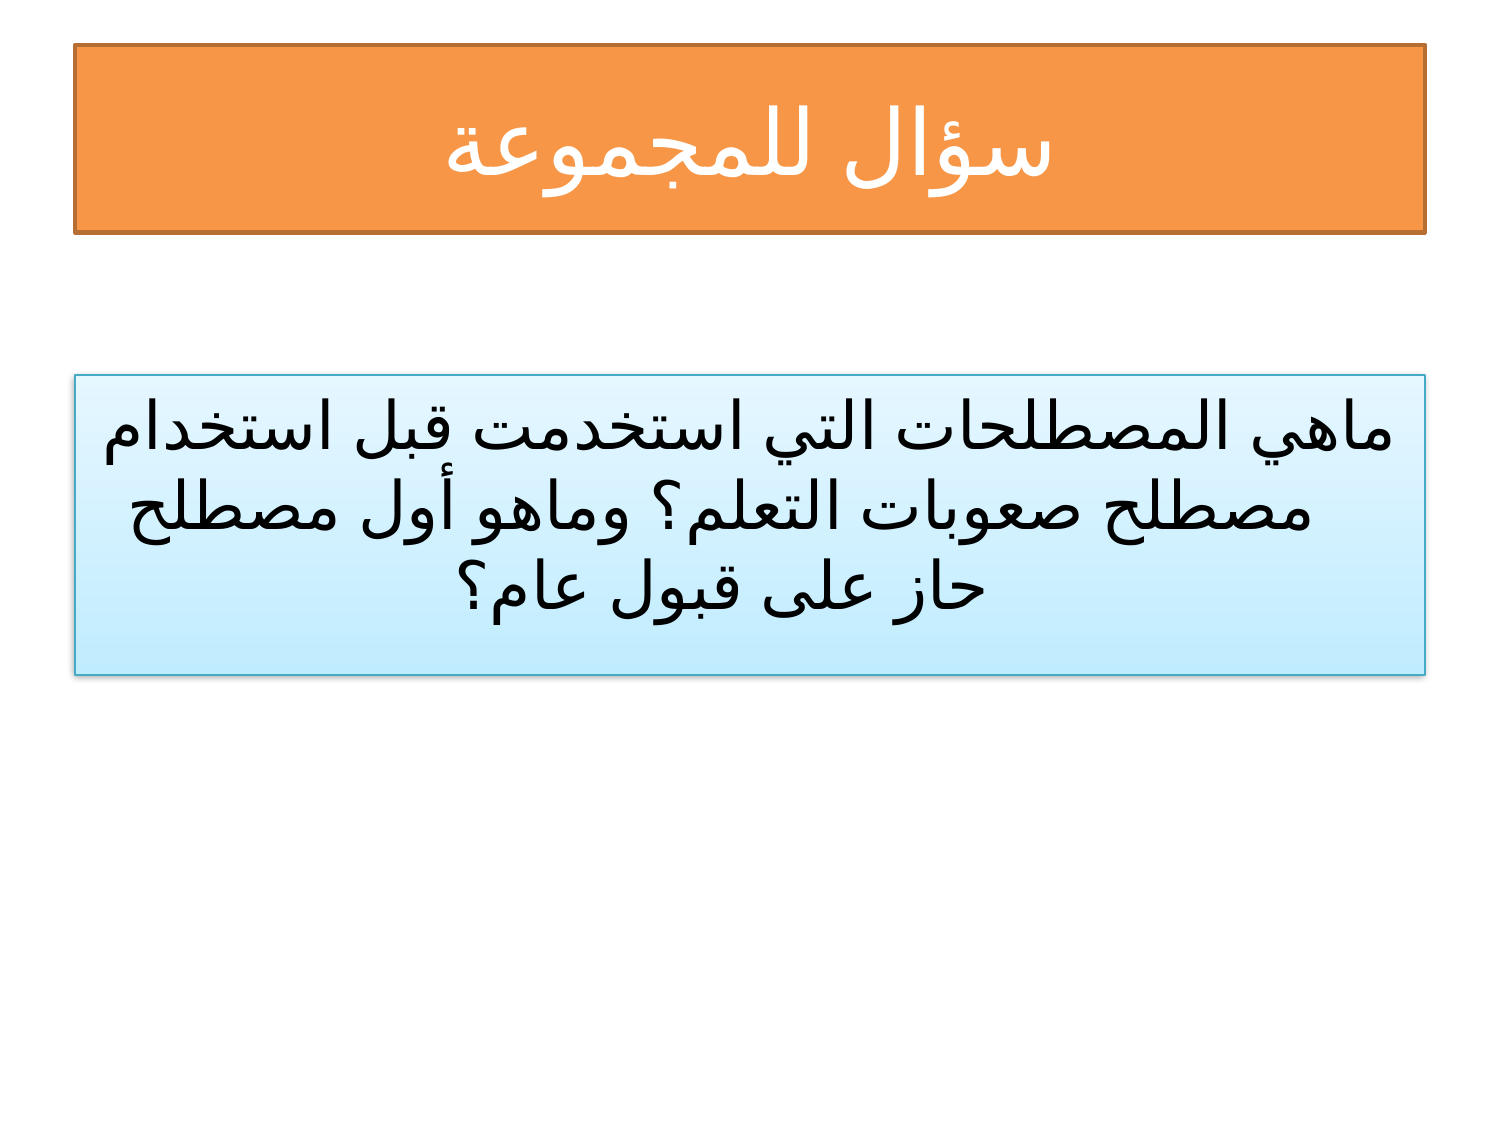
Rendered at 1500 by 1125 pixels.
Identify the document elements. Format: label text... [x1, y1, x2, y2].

title سؤال للمجموعة [73, 43, 1427, 235]
list ماهي المصطلحات التي استخدمت قبل استخدام مصطلح صعوبات التعلم؟ وماهو أول مصطلح حاز على قبول عام؟ [74, 374, 1426, 676]
